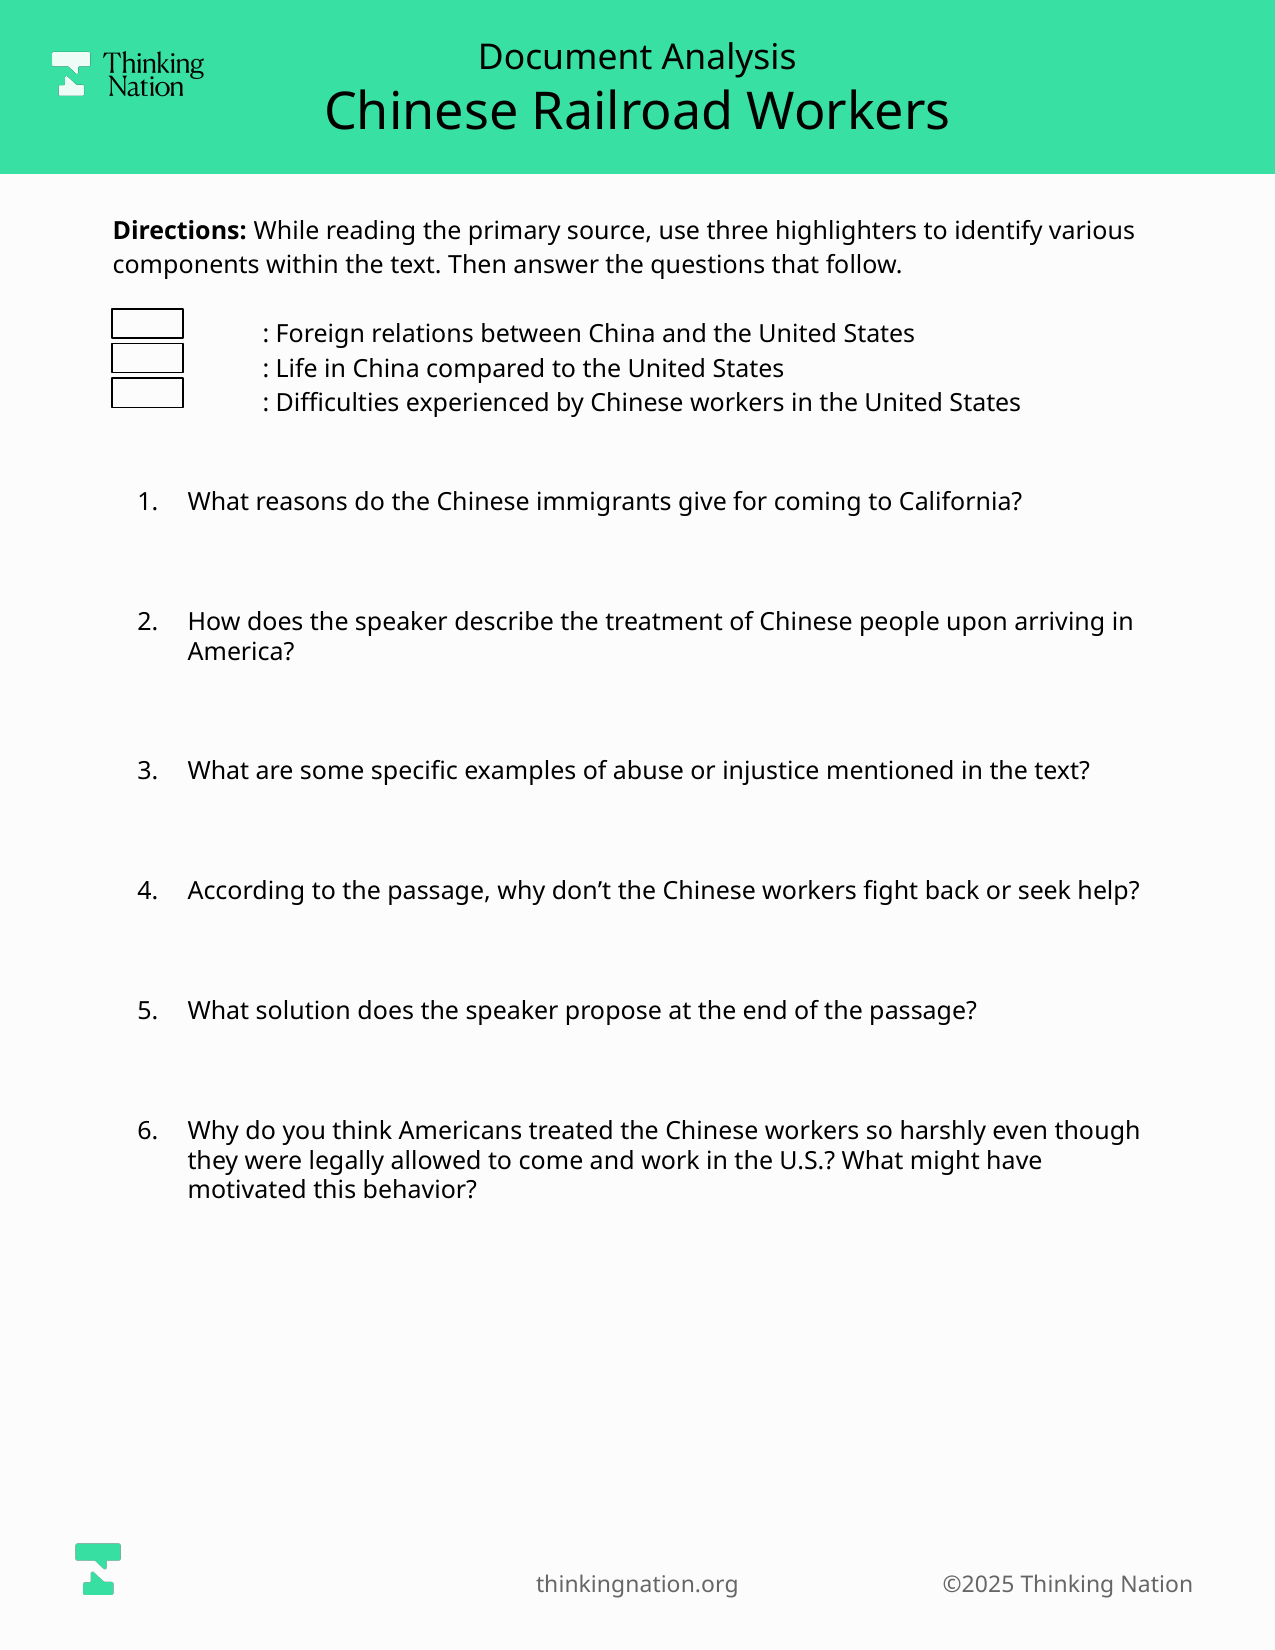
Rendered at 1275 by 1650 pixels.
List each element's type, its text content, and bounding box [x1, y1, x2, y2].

text_box ©2025 Thinking Nation [907, 1553, 1210, 1605]
text_box Directions: While reading the primary source, use three highlighters to identify various components within the text. Then answer the questions that follow. : Foreign relations between China and the United States : Life in China compared to the United States : Difficulties experienced by Chinese workers in the United States What reasons do the Chinese immigrants give for coming to California? How does the speaker describe the treatment of Chinese people upon arriving in America? What are some specific examples of abuse or injustice mentioned in the text? According to the passage, why don’t the Chinese workers fight back or seek help? What solution does the speaker propose at the end of the passage? Why do you think Americans treated the Chinese workers so harshly even though they were legally allowed to come and work in the U.S.? What might have motivated this behavior? [97, 195, 1178, 1451]
picture [62, 1533, 134, 1605]
picture [35, 37, 210, 110]
text_box [112, 343, 183, 373]
text_box [112, 308, 183, 339]
text_box [112, 378, 183, 408]
text_box thinkingnation.org [486, 1553, 789, 1605]
text_box Document Analysis Chinese Railroad Workers [0, 0, 1275, 174]
